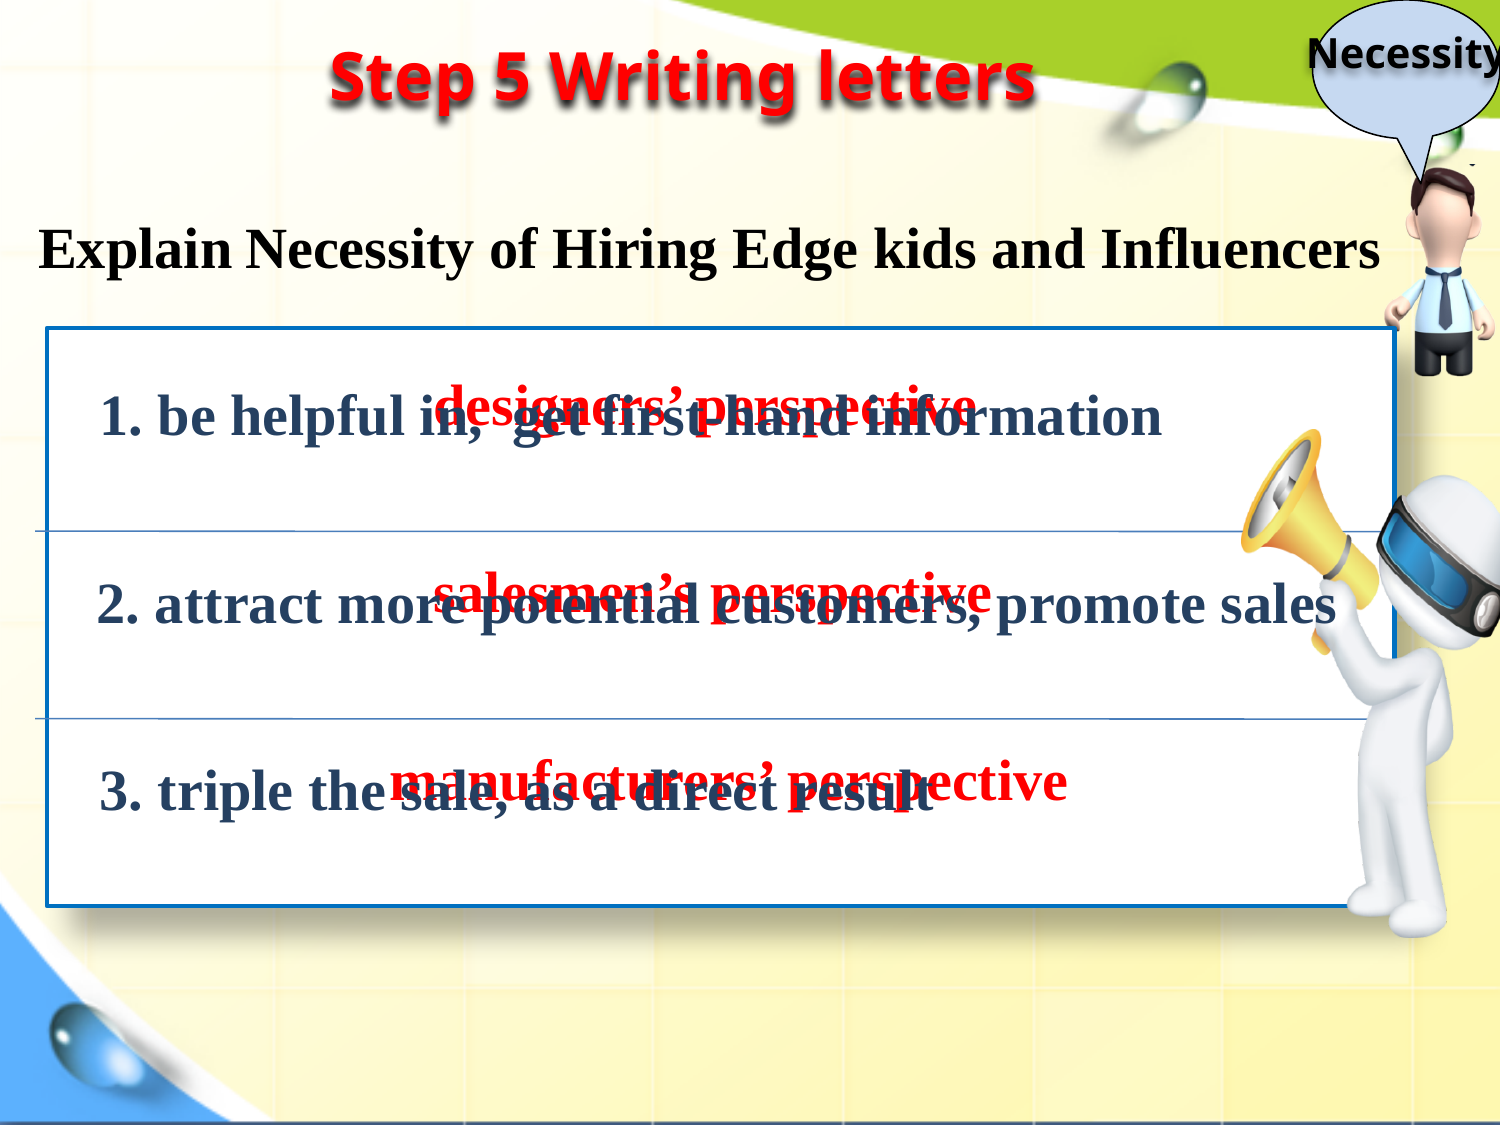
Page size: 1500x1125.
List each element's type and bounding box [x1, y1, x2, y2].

text_box [374, 359, 1500, 428]
picture [0, 0, 1500, 1125]
text_box [70, 369, 1372, 831]
text_box [1288, 0, 1500, 357]
